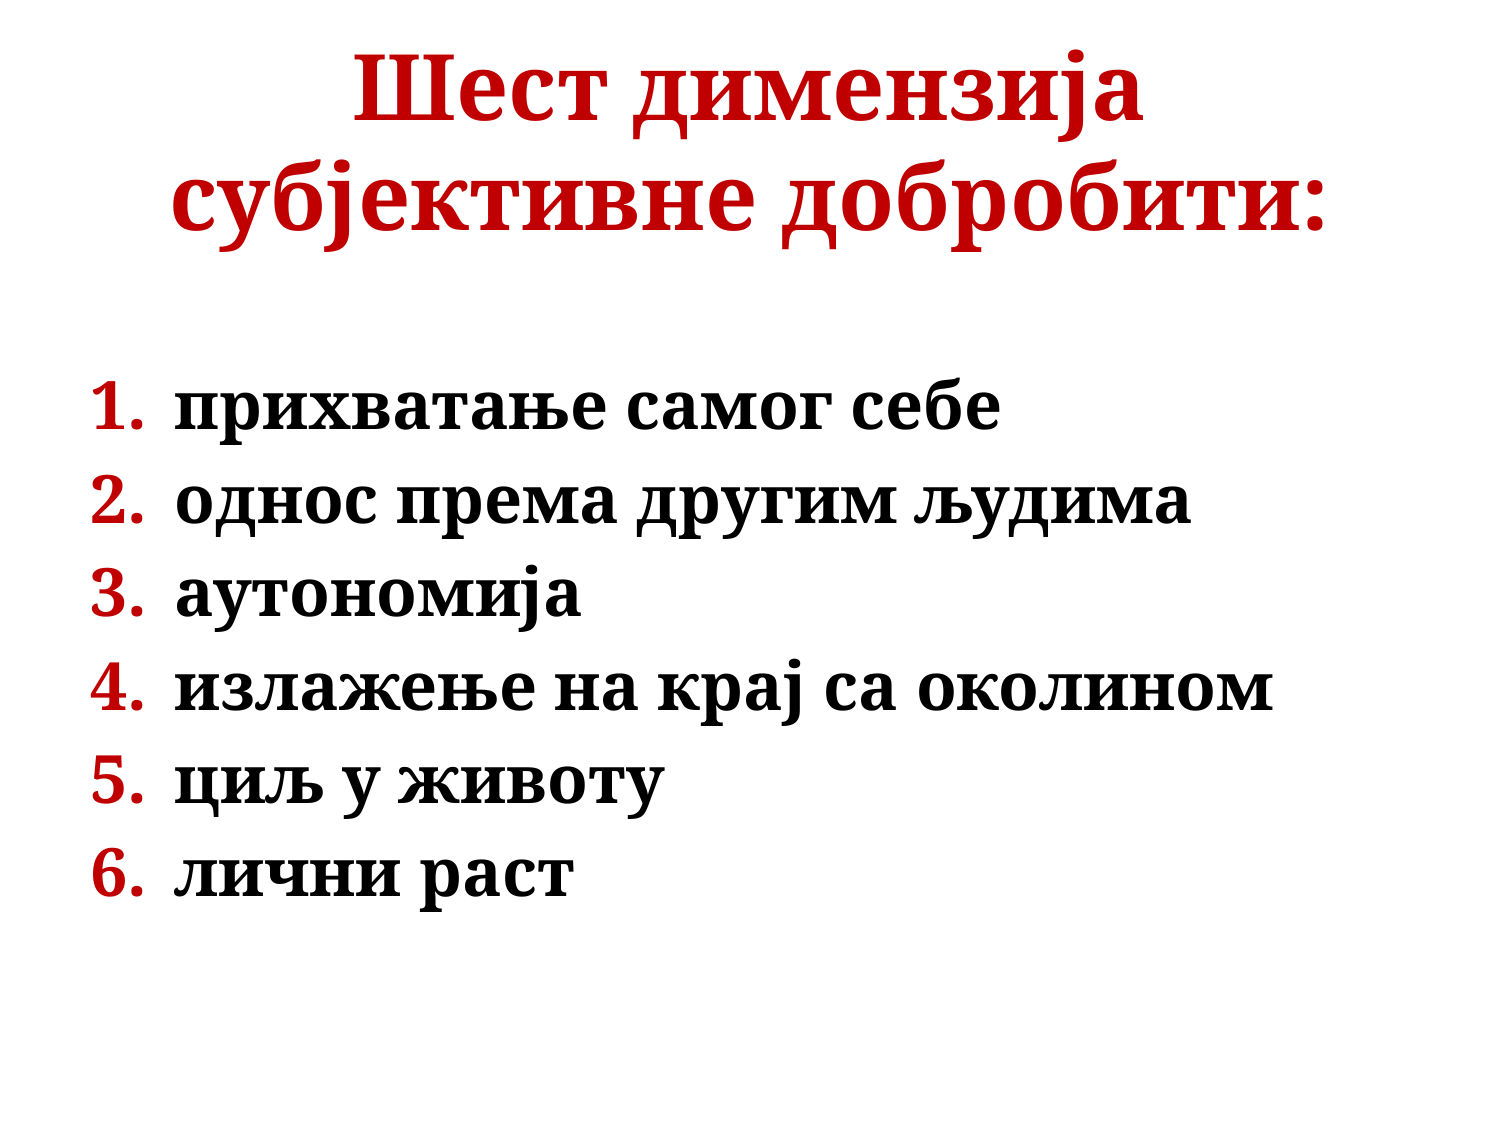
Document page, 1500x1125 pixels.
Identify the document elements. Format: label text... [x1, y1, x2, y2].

list прихватање самог себе однос према другим људима аутономија излажење на крај са околином циљ у животу лични раст [74, 262, 1426, 1006]
title Шест димензија субјективне добробити: [74, 44, 1426, 233]
